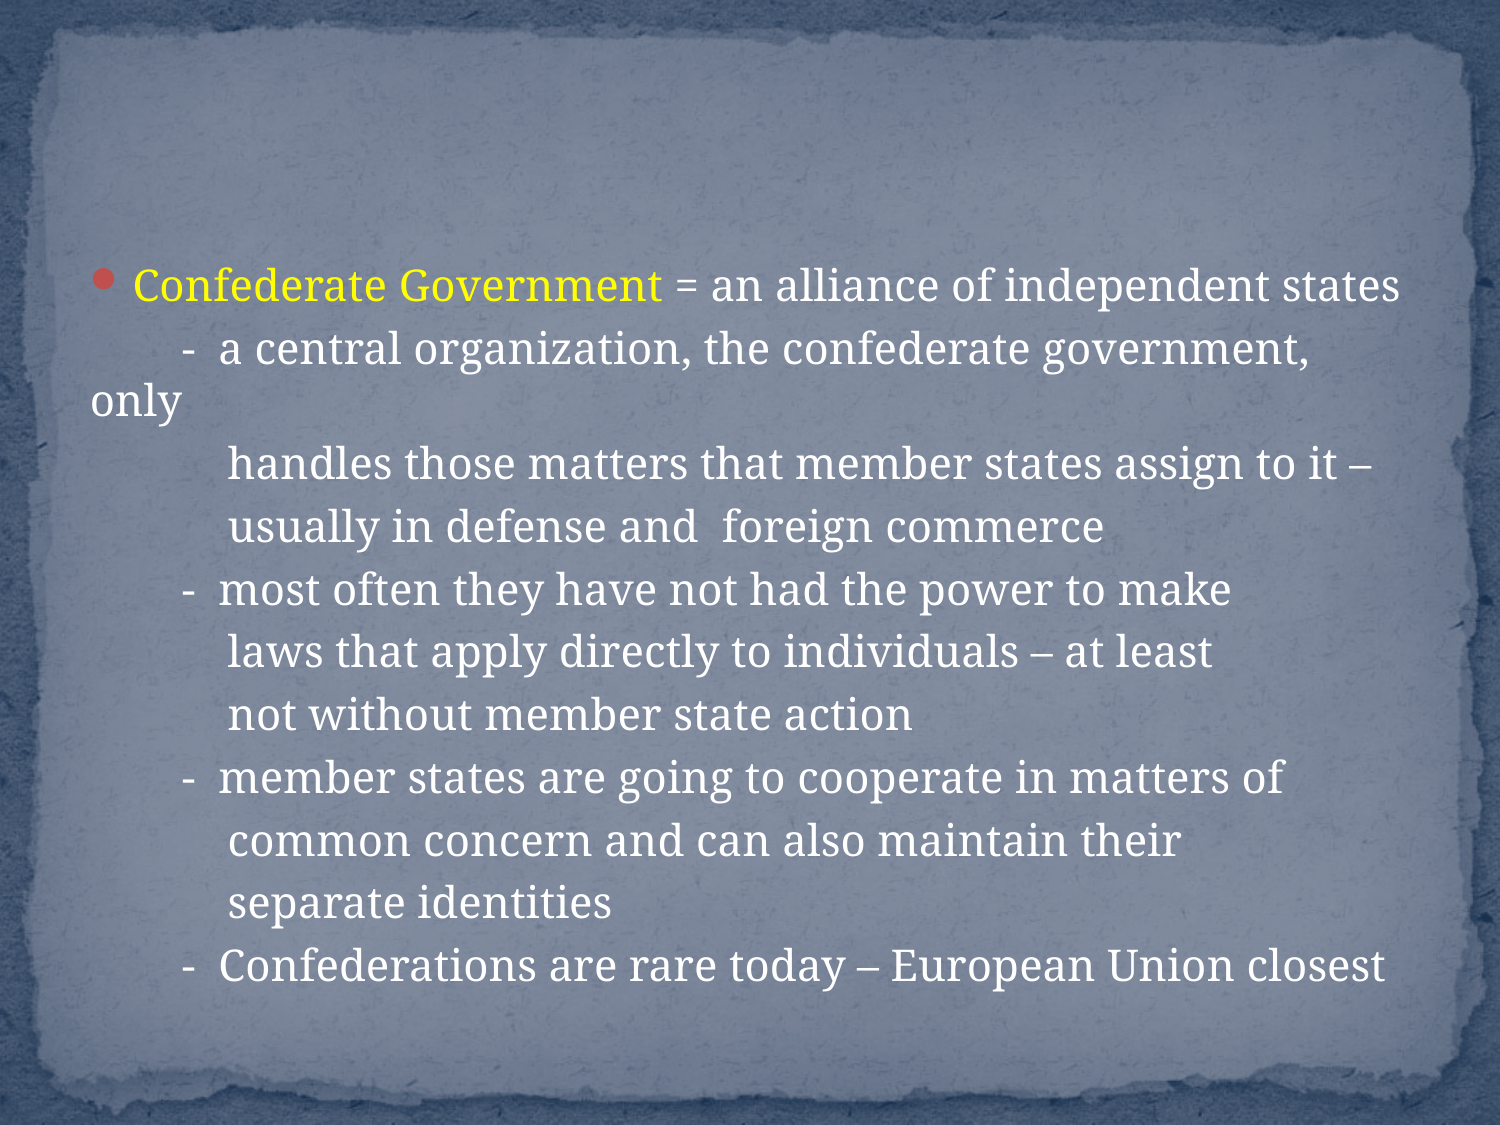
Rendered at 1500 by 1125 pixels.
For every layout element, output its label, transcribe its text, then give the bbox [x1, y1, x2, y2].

list Confederate Government = an alliance of independent states - a central organization, the confederate government, only handles those matters that member states assign to it – usually in defense and foreign commerce - most often they have not had the power to make laws that apply directly to individuals – at least not without member state action - member states are going to cooperate in matters of common concern and can also maintain their separate identities - Confederations are rare today – European Union closest [75, 249, 1425, 1000]
